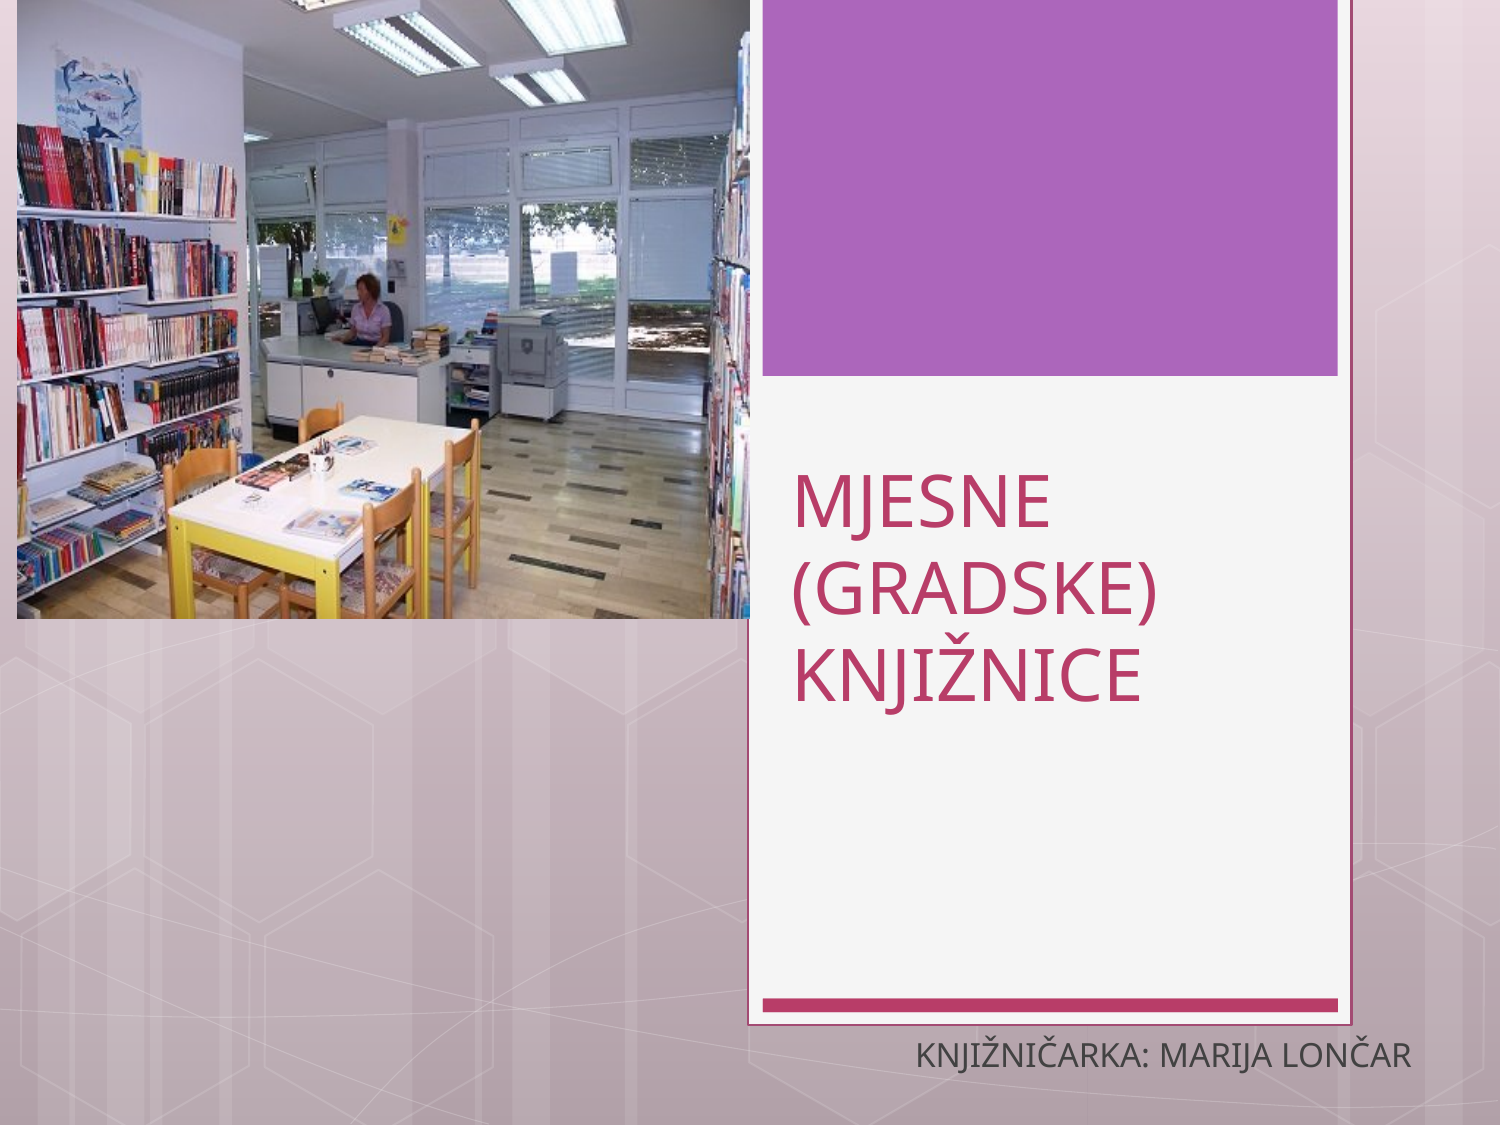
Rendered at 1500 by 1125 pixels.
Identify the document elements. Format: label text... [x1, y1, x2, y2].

subtitle KNJIŽNIČARKA: MARIJA LONČAR [900, 1034, 1430, 1125]
title MJESNE (GRADSKE) KNJIŽNICE [776, 444, 1320, 724]
picture [17, 0, 751, 620]
